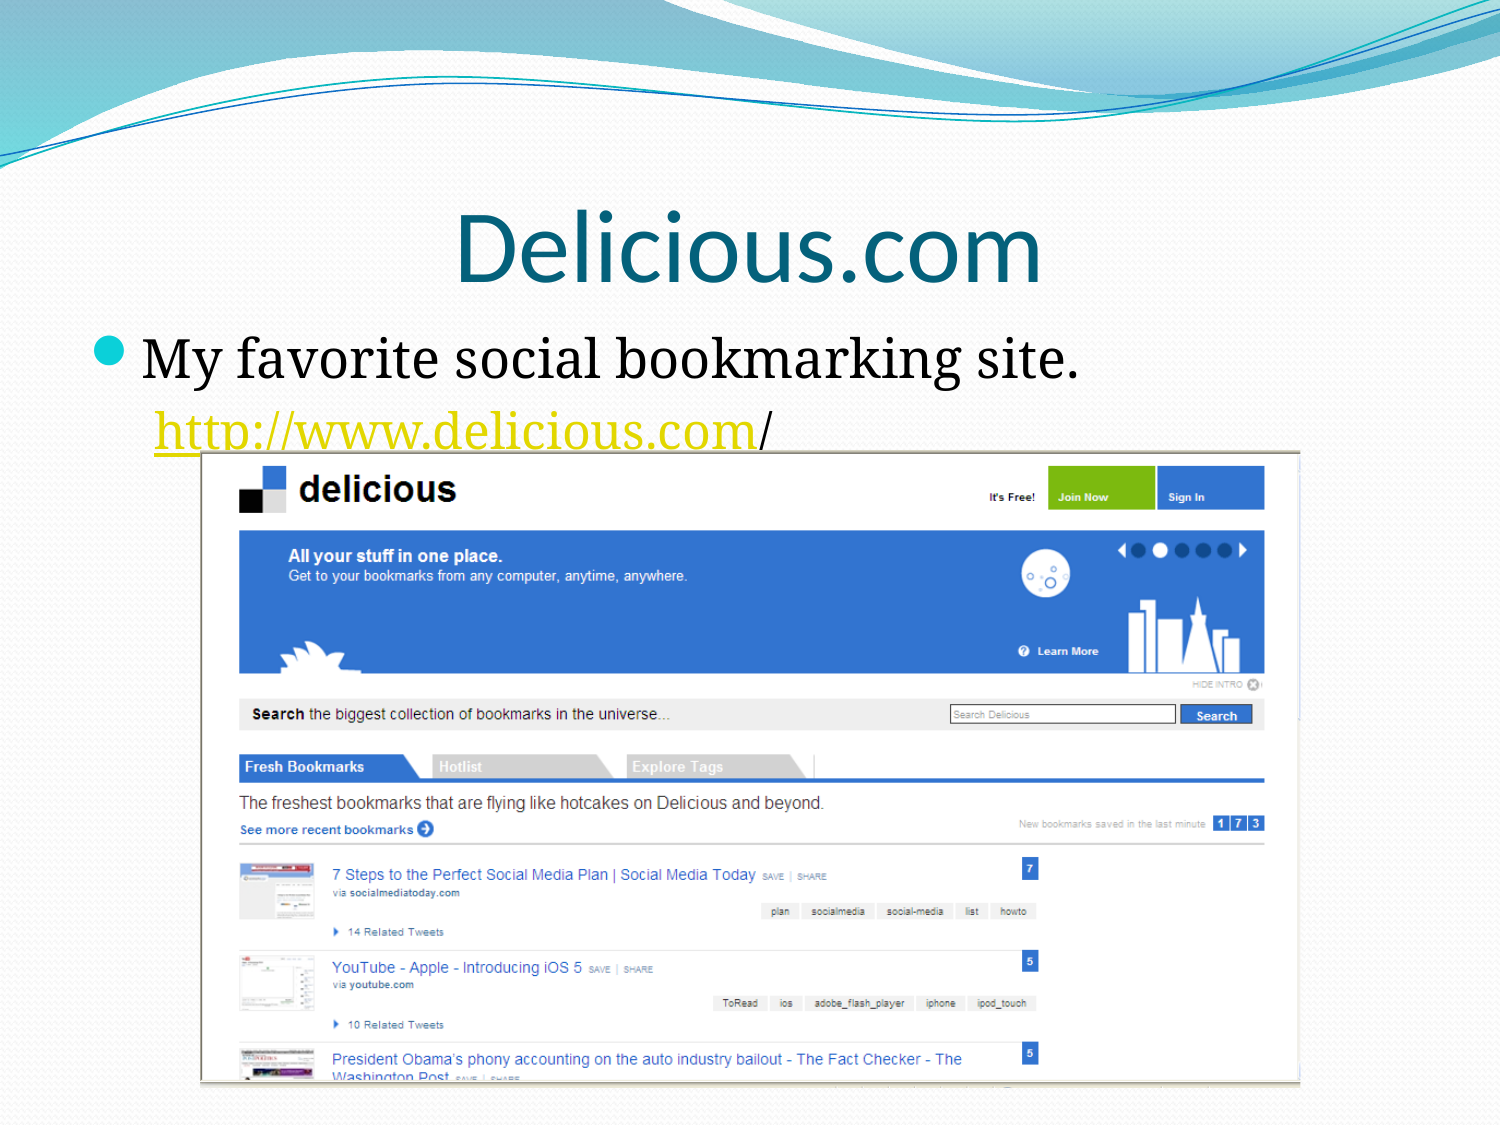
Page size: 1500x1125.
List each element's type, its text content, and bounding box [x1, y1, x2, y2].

list My favorite social bookmarking site. http://www.delicious.com/ [75, 317, 1425, 1038]
picture [199, 449, 1301, 1088]
title Delicious.com [75, 115, 1425, 303]
